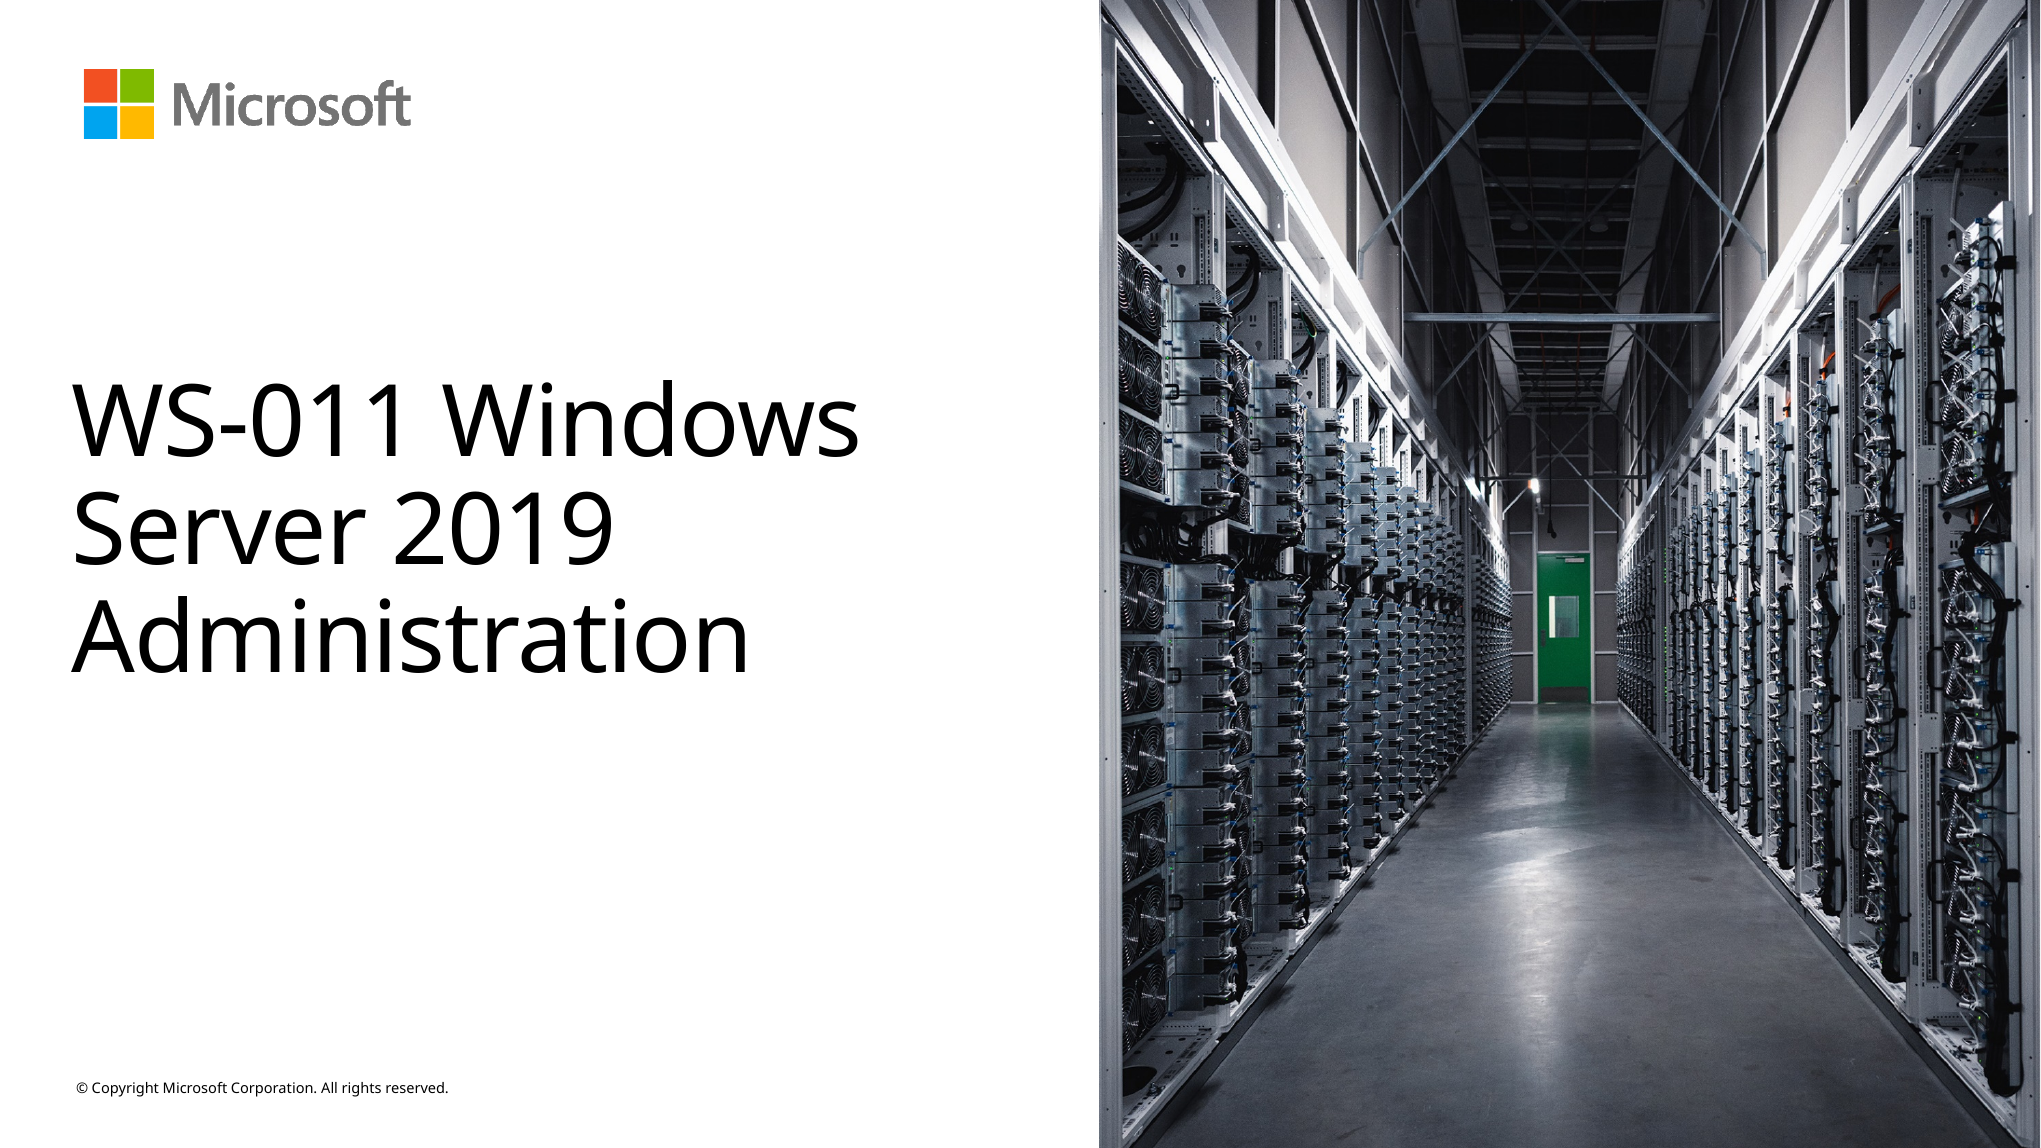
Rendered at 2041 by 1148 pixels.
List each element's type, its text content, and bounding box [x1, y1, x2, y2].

title WS-011 Windows Server 2019 Administration [71, 423, 981, 724]
picture [1099, 0, 2041, 1148]
picture [14, 0, 480, 209]
